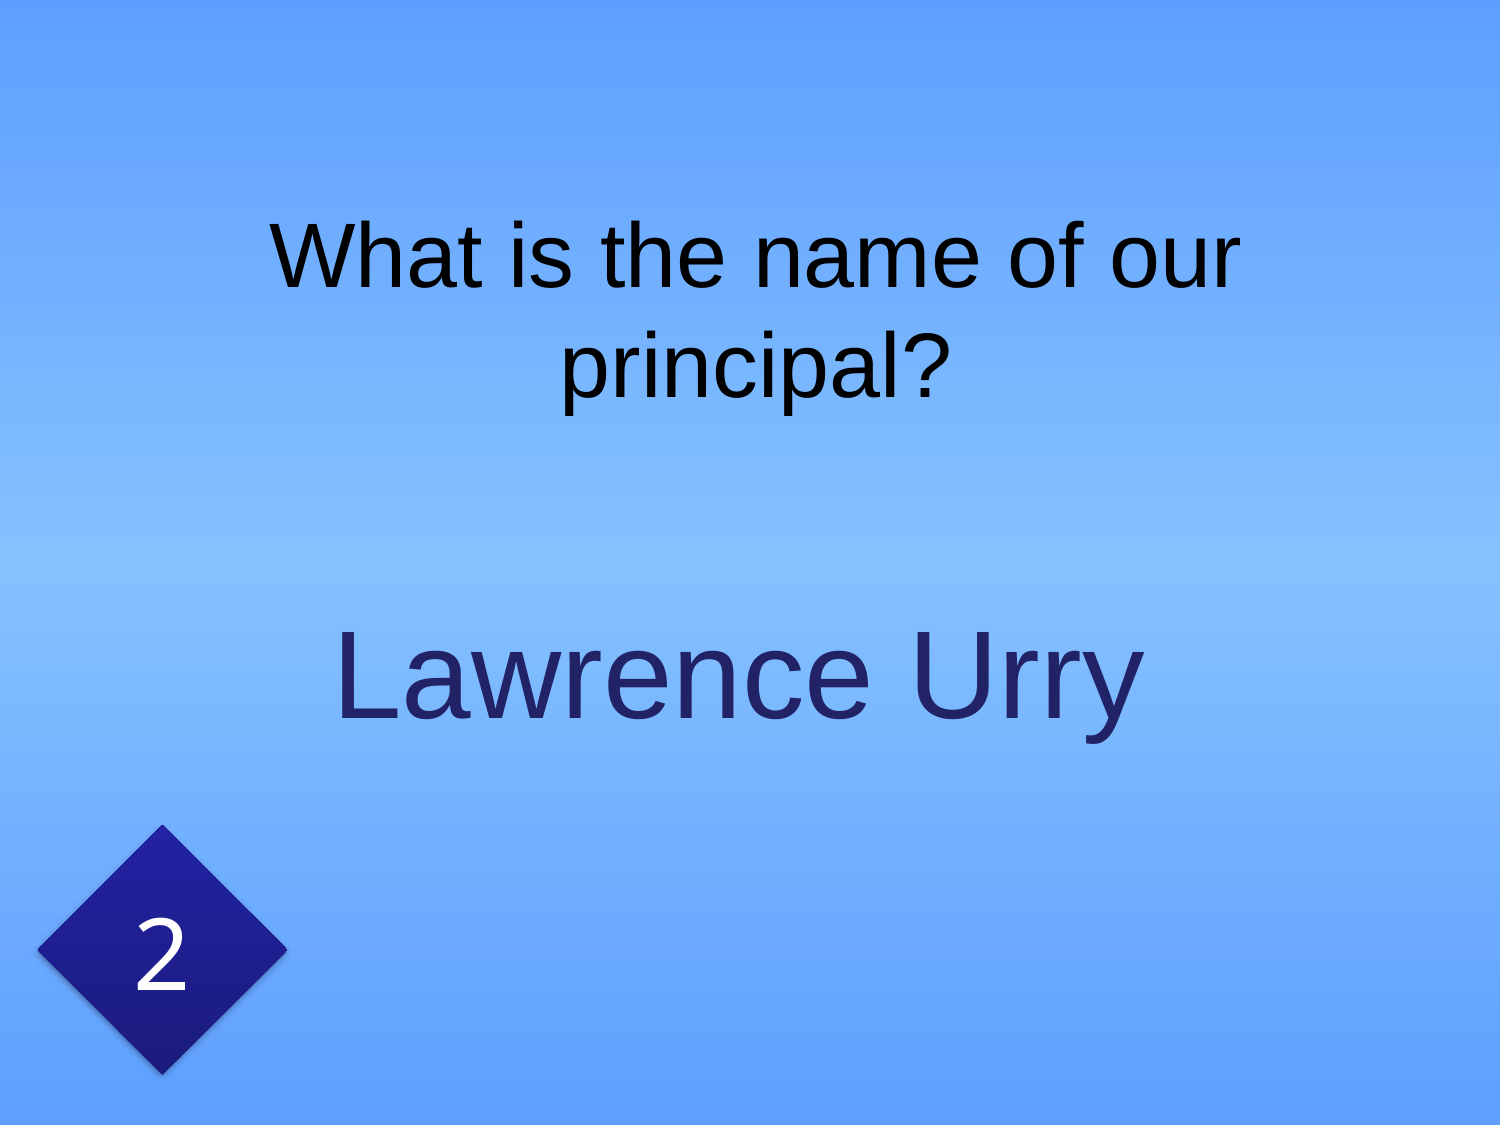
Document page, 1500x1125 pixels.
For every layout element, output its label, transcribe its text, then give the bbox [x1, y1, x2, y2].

text_box Lawrence Urry [112, 500, 1400, 838]
title What is the name of our principal? [112, 137, 1401, 476]
text_box 2 [37, 838, 288, 1075]
